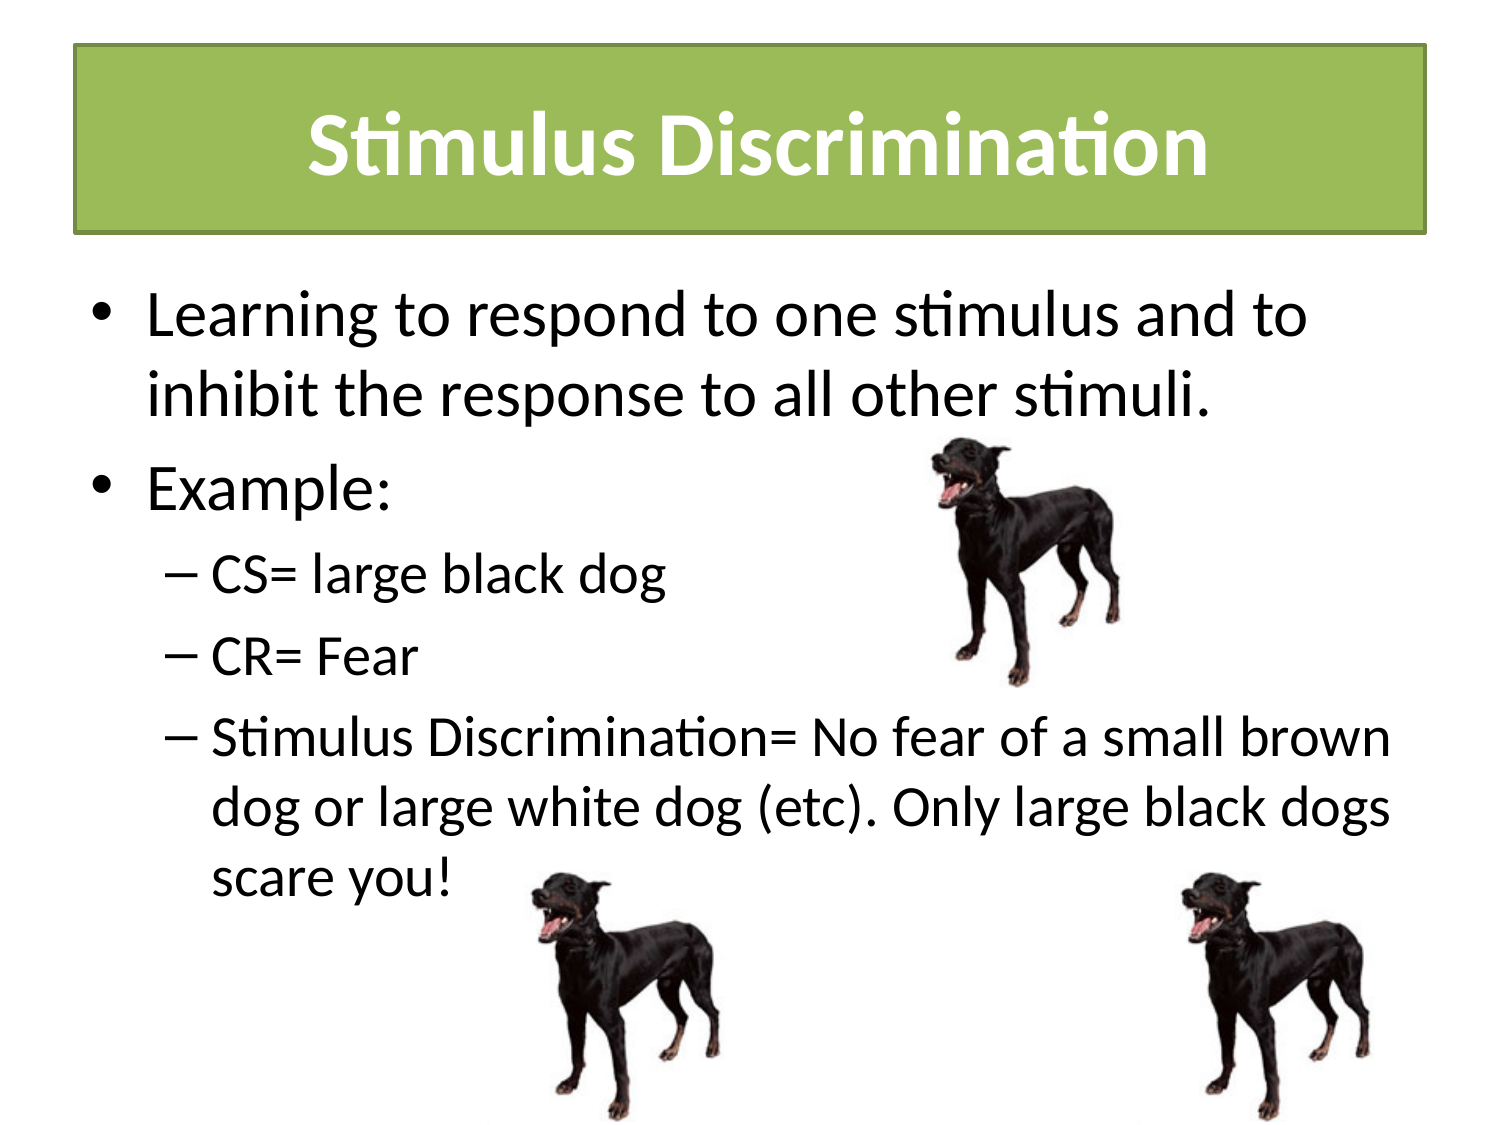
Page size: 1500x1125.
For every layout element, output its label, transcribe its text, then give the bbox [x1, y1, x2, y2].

title Stimulus Discrimination [73, 43, 1427, 235]
picture [1137, 859, 1401, 1125]
picture [887, 424, 1151, 691]
list Learning to respond to one stimulus and to inhibit the response to all other stimuli. Example: CS= large black dog CR= Fear Stimulus Discrimination= No fear of a small brown dog or large white dog (etc). Only large black dogs scare you! [75, 262, 1425, 1005]
picture [487, 859, 751, 1125]
